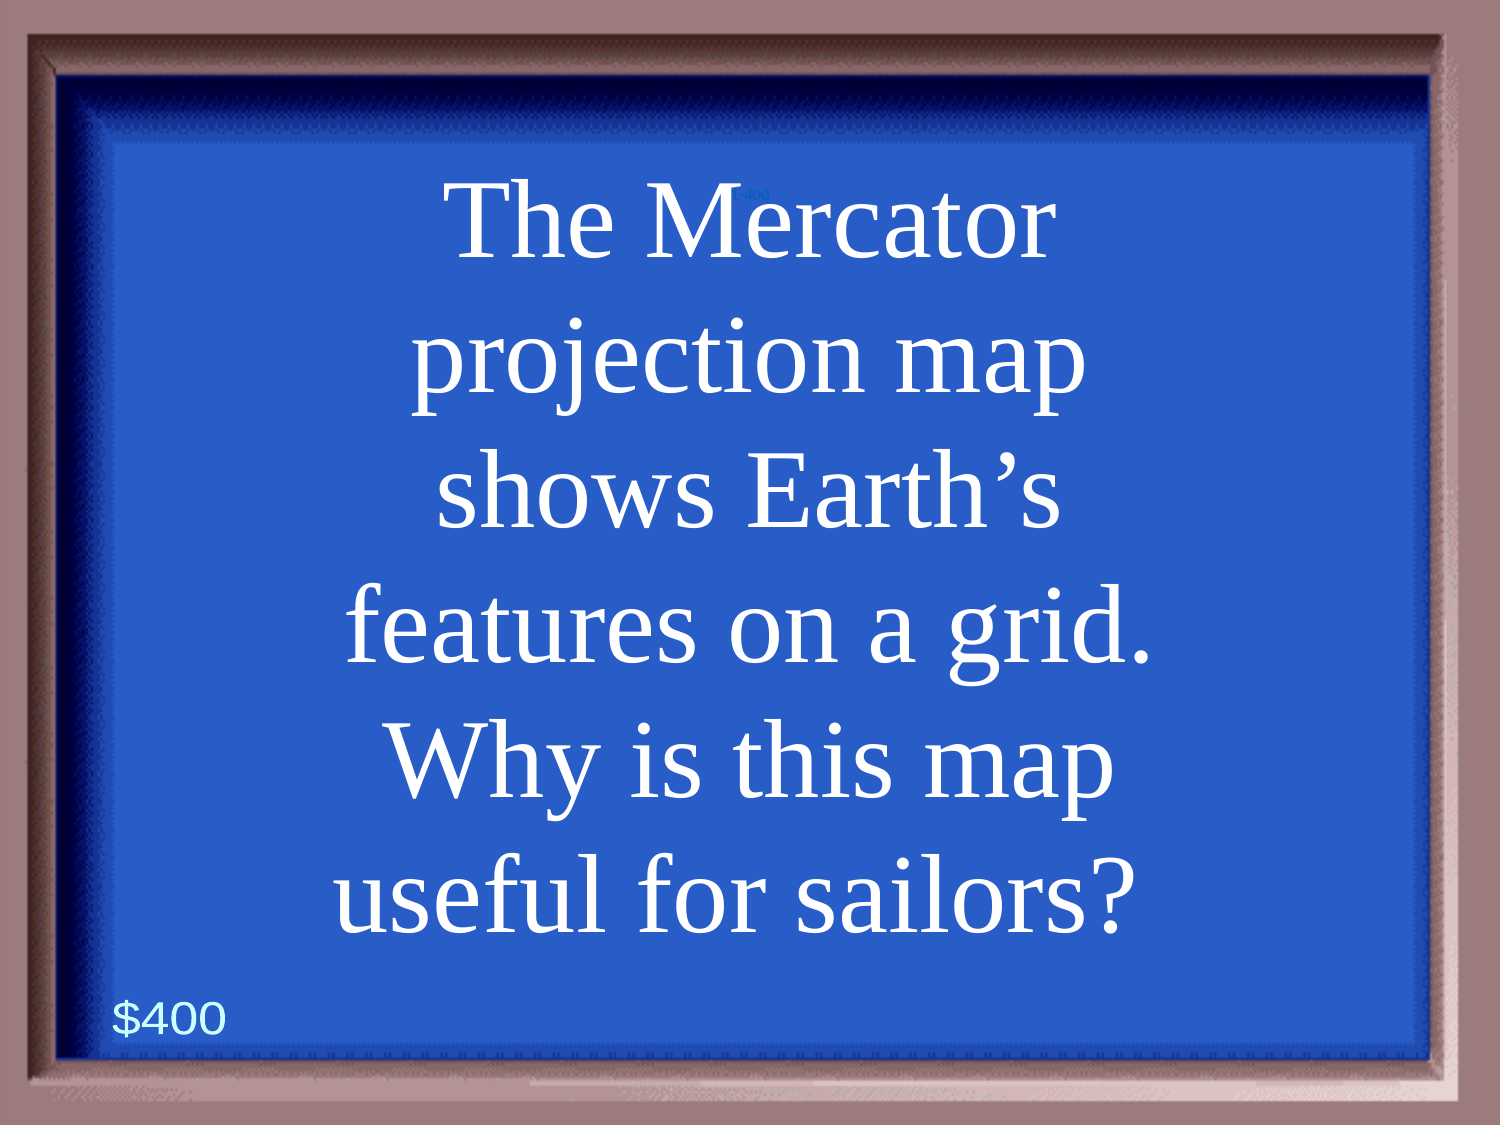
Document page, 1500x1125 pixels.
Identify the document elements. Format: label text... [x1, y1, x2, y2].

text_box The Mercator projection map shows Earth’s features on a grid. Why is this map useful for sailors? [287, 137, 1213, 963]
picture [0, 0, 1500, 1125]
title 1-400 [112, 99, 1388, 288]
